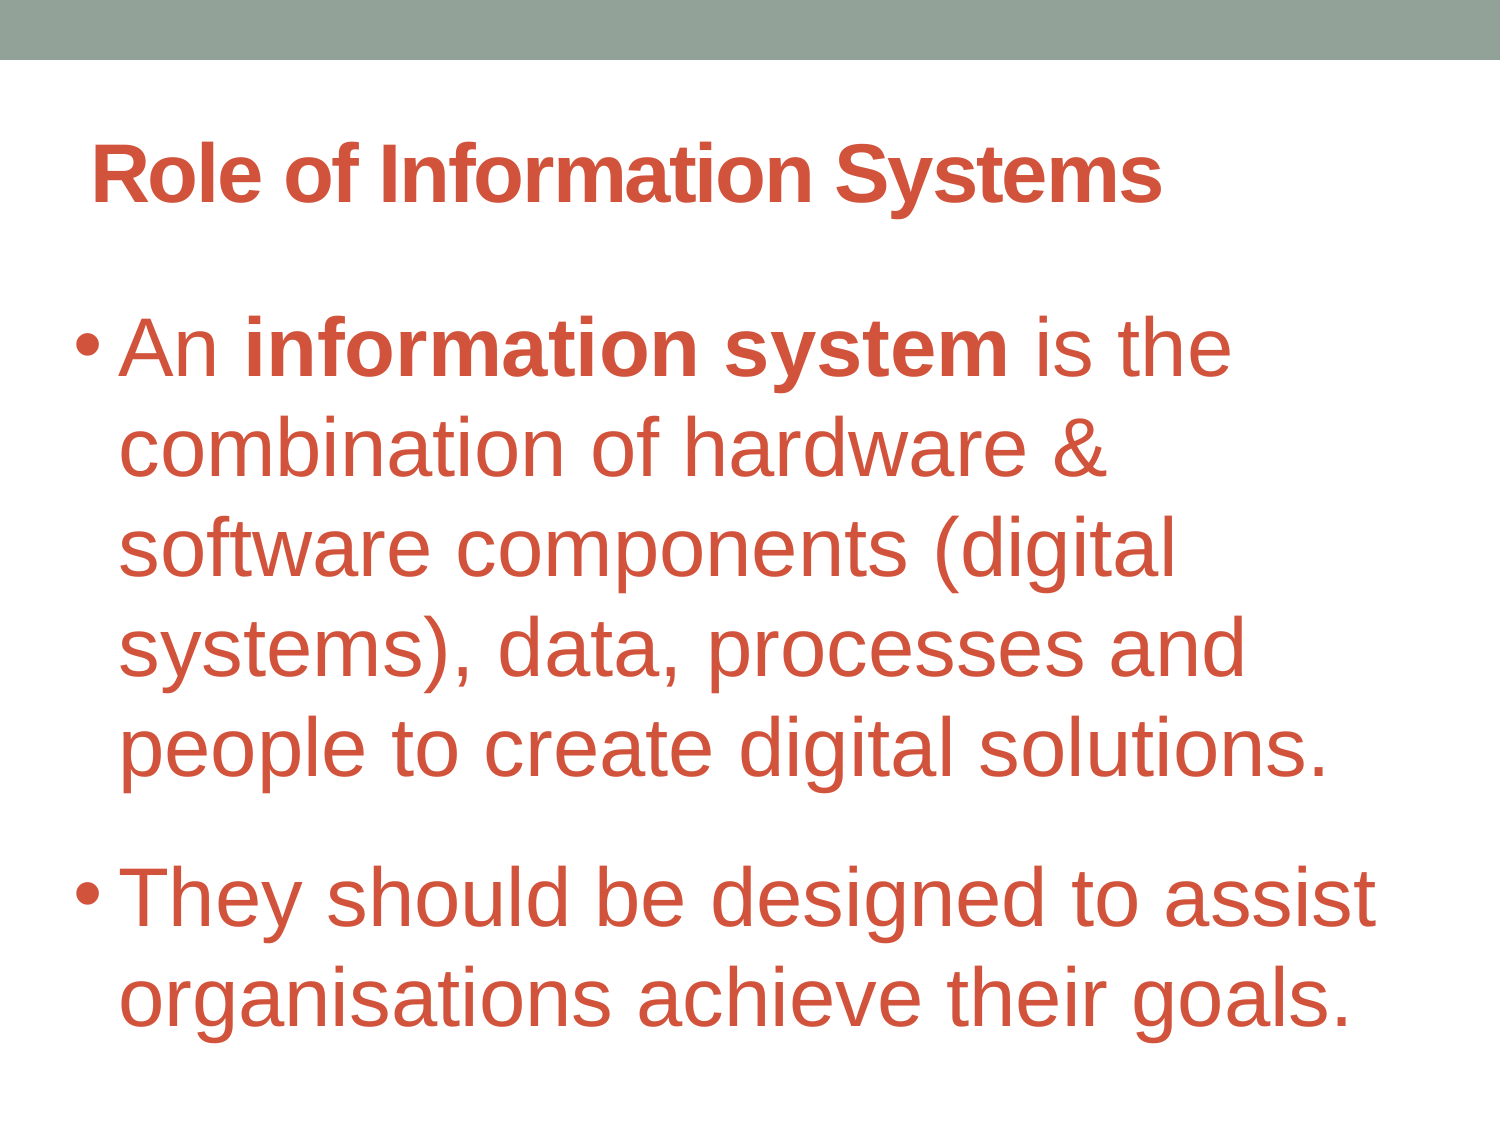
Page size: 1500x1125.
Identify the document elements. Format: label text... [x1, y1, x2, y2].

title Role of Information Systems [75, 87, 1425, 250]
text_box An information system is the combination of hardware & software components (digital systems), data, processes and people to create digital solutions. They should be designed to assist organisations achieve their goals. [58, 285, 1453, 1051]
